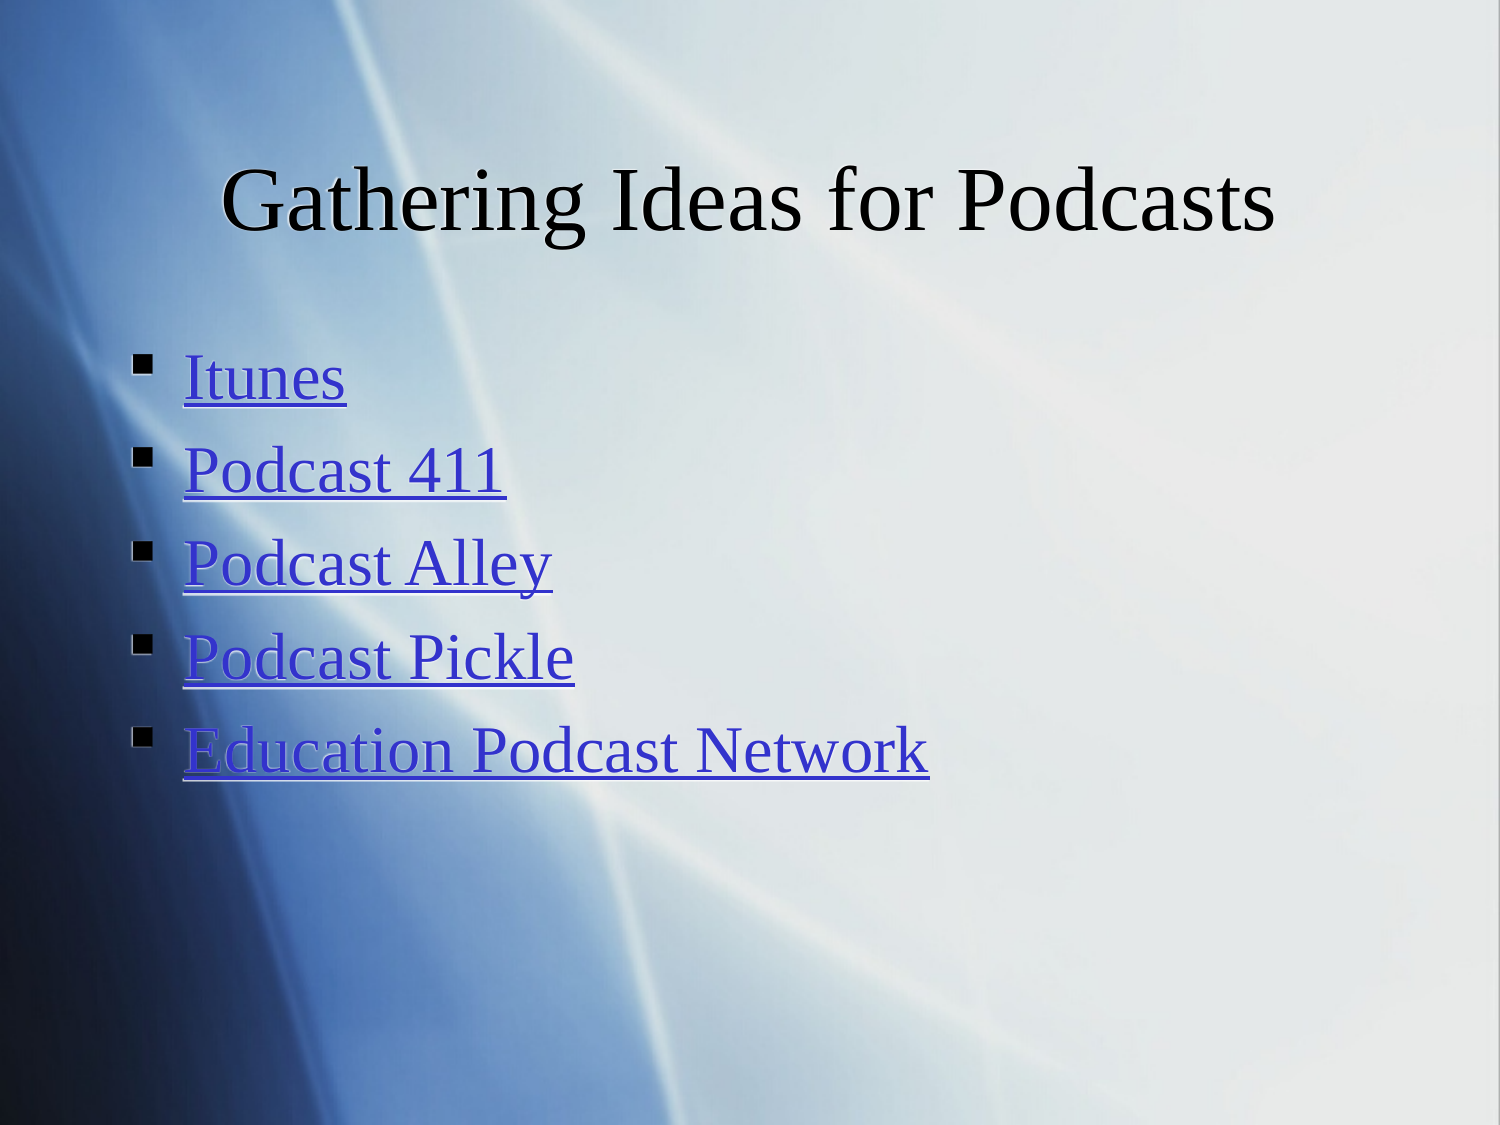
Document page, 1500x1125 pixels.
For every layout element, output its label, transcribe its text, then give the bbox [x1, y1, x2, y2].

list Itunes Podcast 411 Podcast Alley Podcast Pickle Education Podcast Network [112, 324, 1388, 1001]
title Gathering Ideas for Podcasts [112, 99, 1388, 288]
picture [0, 0, 1500, 1125]
